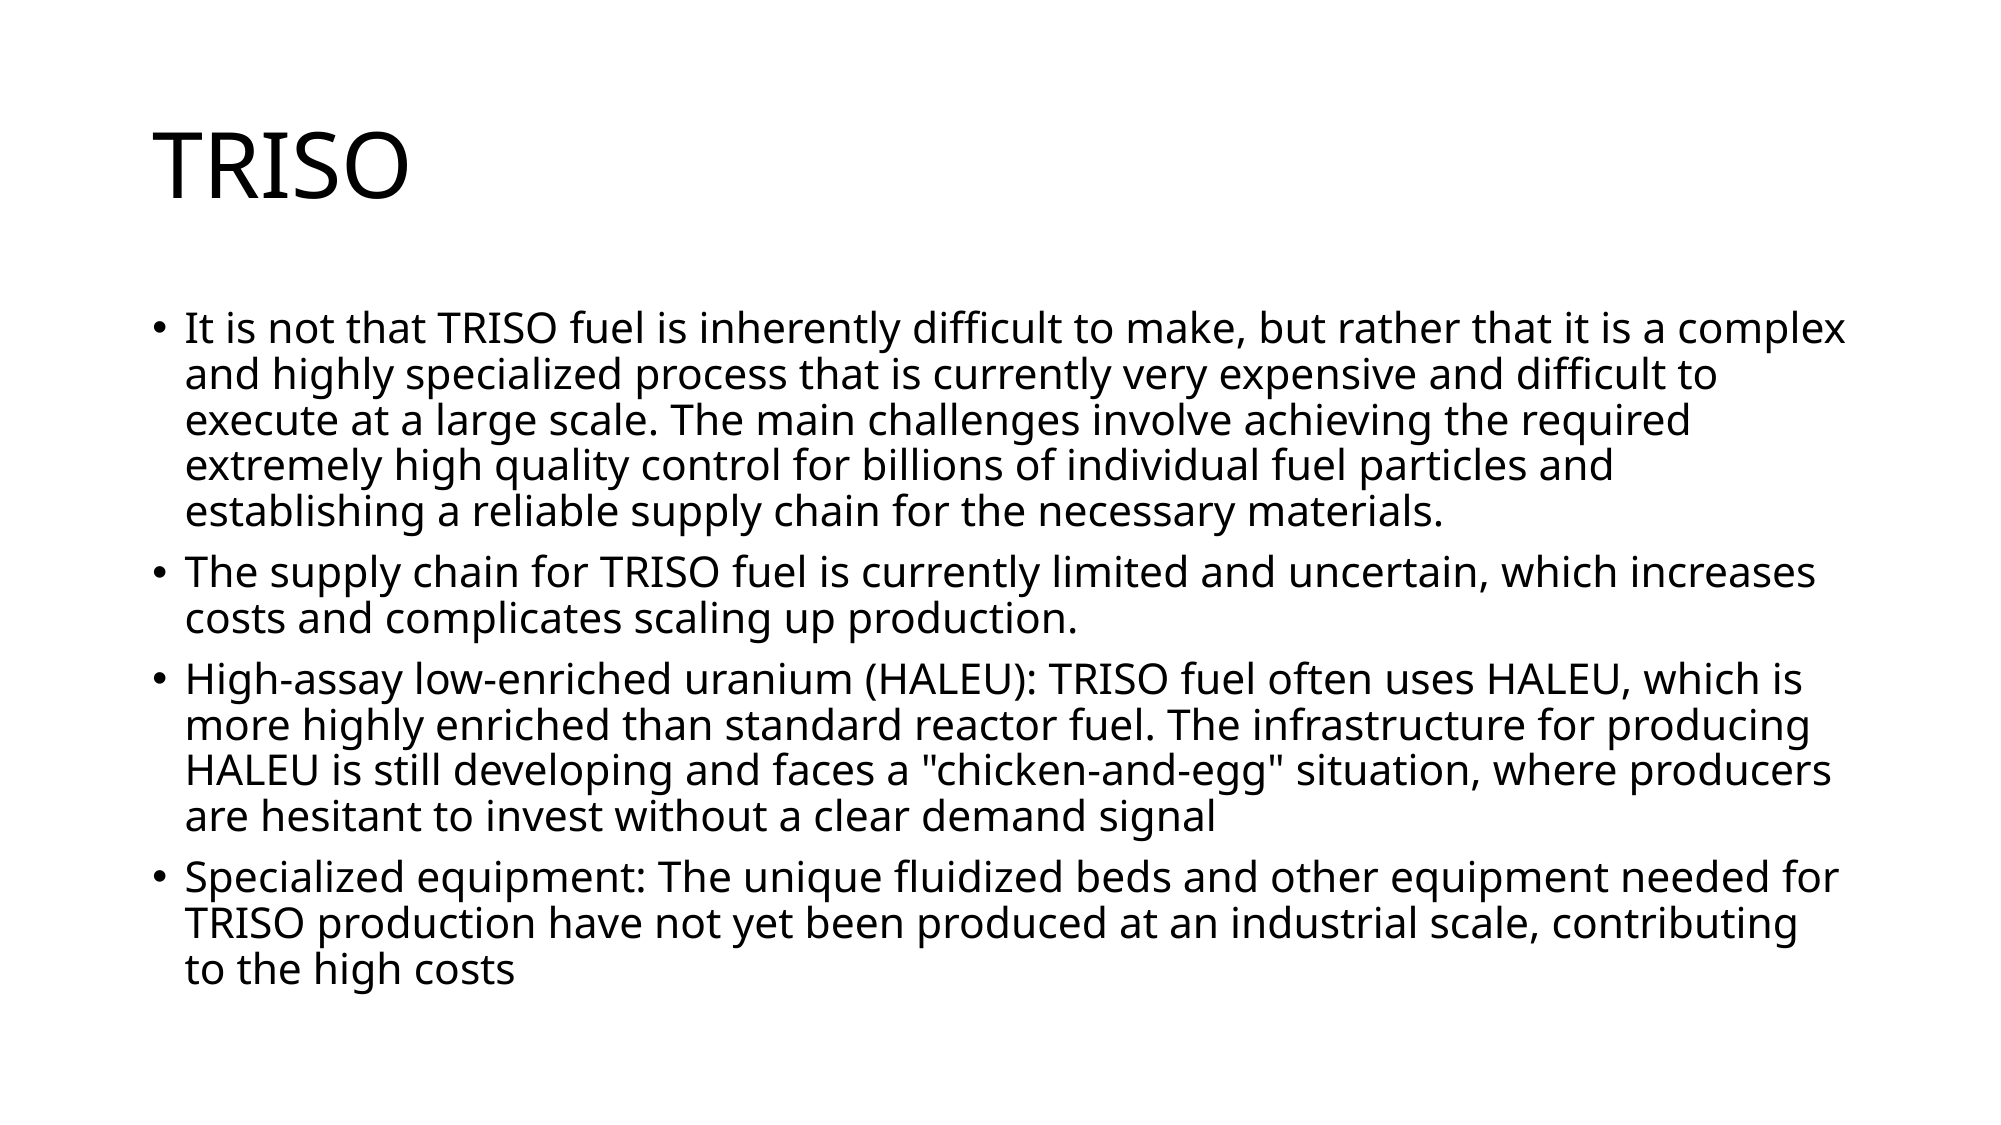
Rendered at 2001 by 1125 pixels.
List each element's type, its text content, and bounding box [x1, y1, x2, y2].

title TRISO [137, 59, 1863, 278]
list It is not that TRISO fuel is inherently difficult to make, but rather that it is a complex and highly specialized process that is currently very expensive and difficult to execute at a large scale. The main challenges involve achieving the required extremely high quality control for billions of individual fuel particles and establishing a reliable supply chain for the necessary materials. The supply chain for TRISO fuel is currently limited and uncertain, which increases costs and complicates scaling up production. High-assay low-enriched uranium (HALEU): TRISO fuel often uses HALEU, which is more highly enriched than standard reactor fuel. The infrastructure for producing HALEU is still developing and faces a "chicken-and-egg" situation, where producers are hesitant to invest without a clear demand signal Specialized equipment: The unique fluidized beds and other equipment needed for TRISO production have not yet been produced at an industrial scale, contributing to the high costs [137, 299, 1863, 1014]
